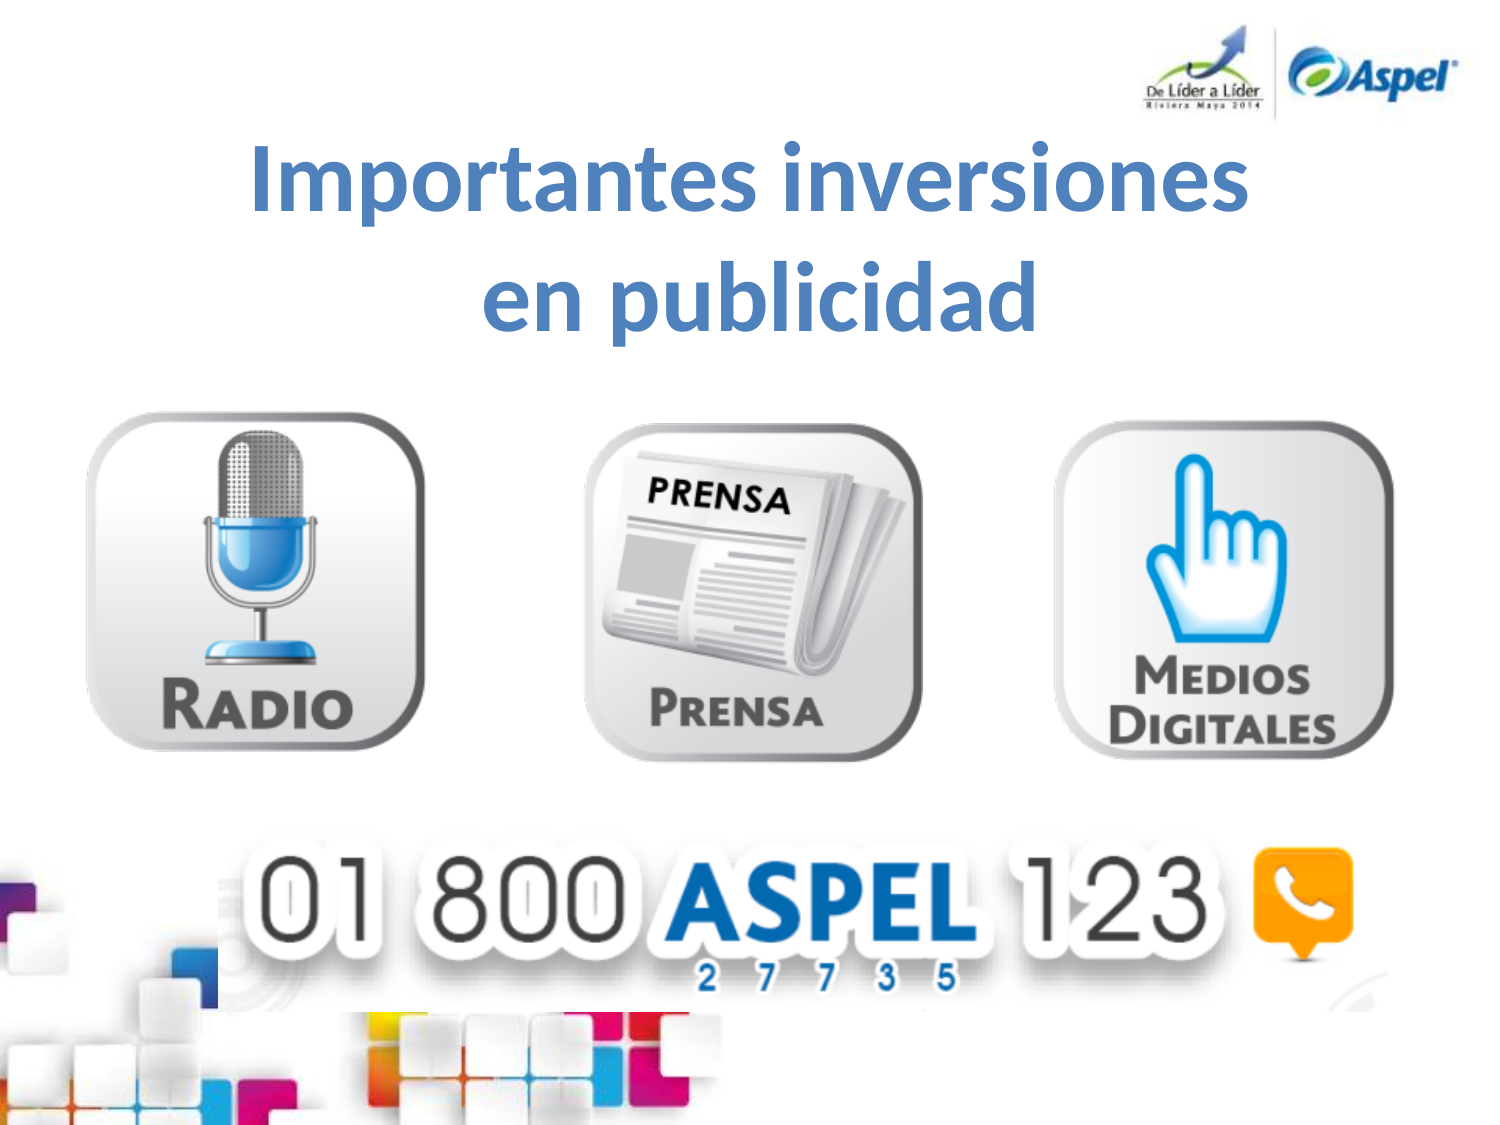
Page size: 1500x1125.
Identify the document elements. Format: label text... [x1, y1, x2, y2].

picture [0, 822, 1500, 1125]
picture [40, 385, 467, 786]
picture [1009, 396, 1436, 793]
title Importantes inversiones en publicidad [0, 101, 1500, 362]
picture [377, 0, 1500, 101]
picture [548, 396, 945, 806]
